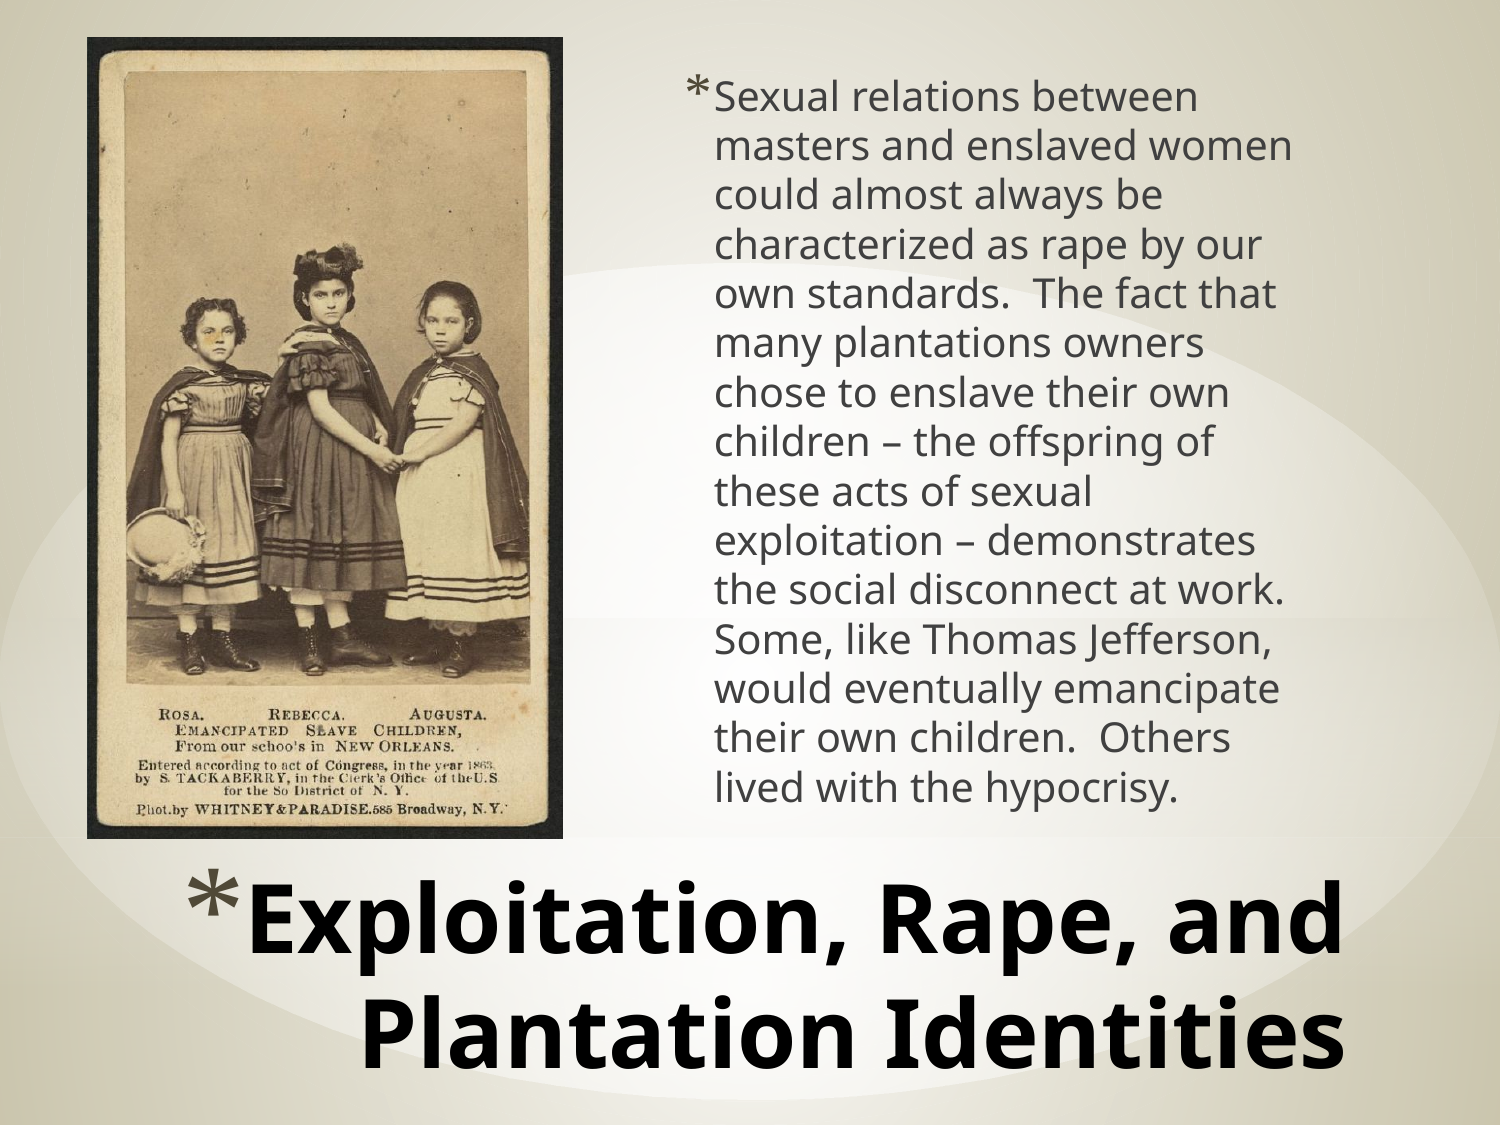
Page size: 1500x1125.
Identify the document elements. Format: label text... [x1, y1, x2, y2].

list Sexual relations between masters and enslaved women could almost always be characterized as rape by our own standards. The fact that many plantations owners chose to enslave their own children – the offspring of these acts of sexual exploitation – demonstrates the social disconnect at work. Some, like Thomas Jefferson, would eventually emancipate their own children. Others lived with the hypocrisy. [662, 62, 1311, 838]
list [87, 37, 563, 839]
title Exploitation, Rape, and Plantation Identities [87, 849, 1363, 1038]
